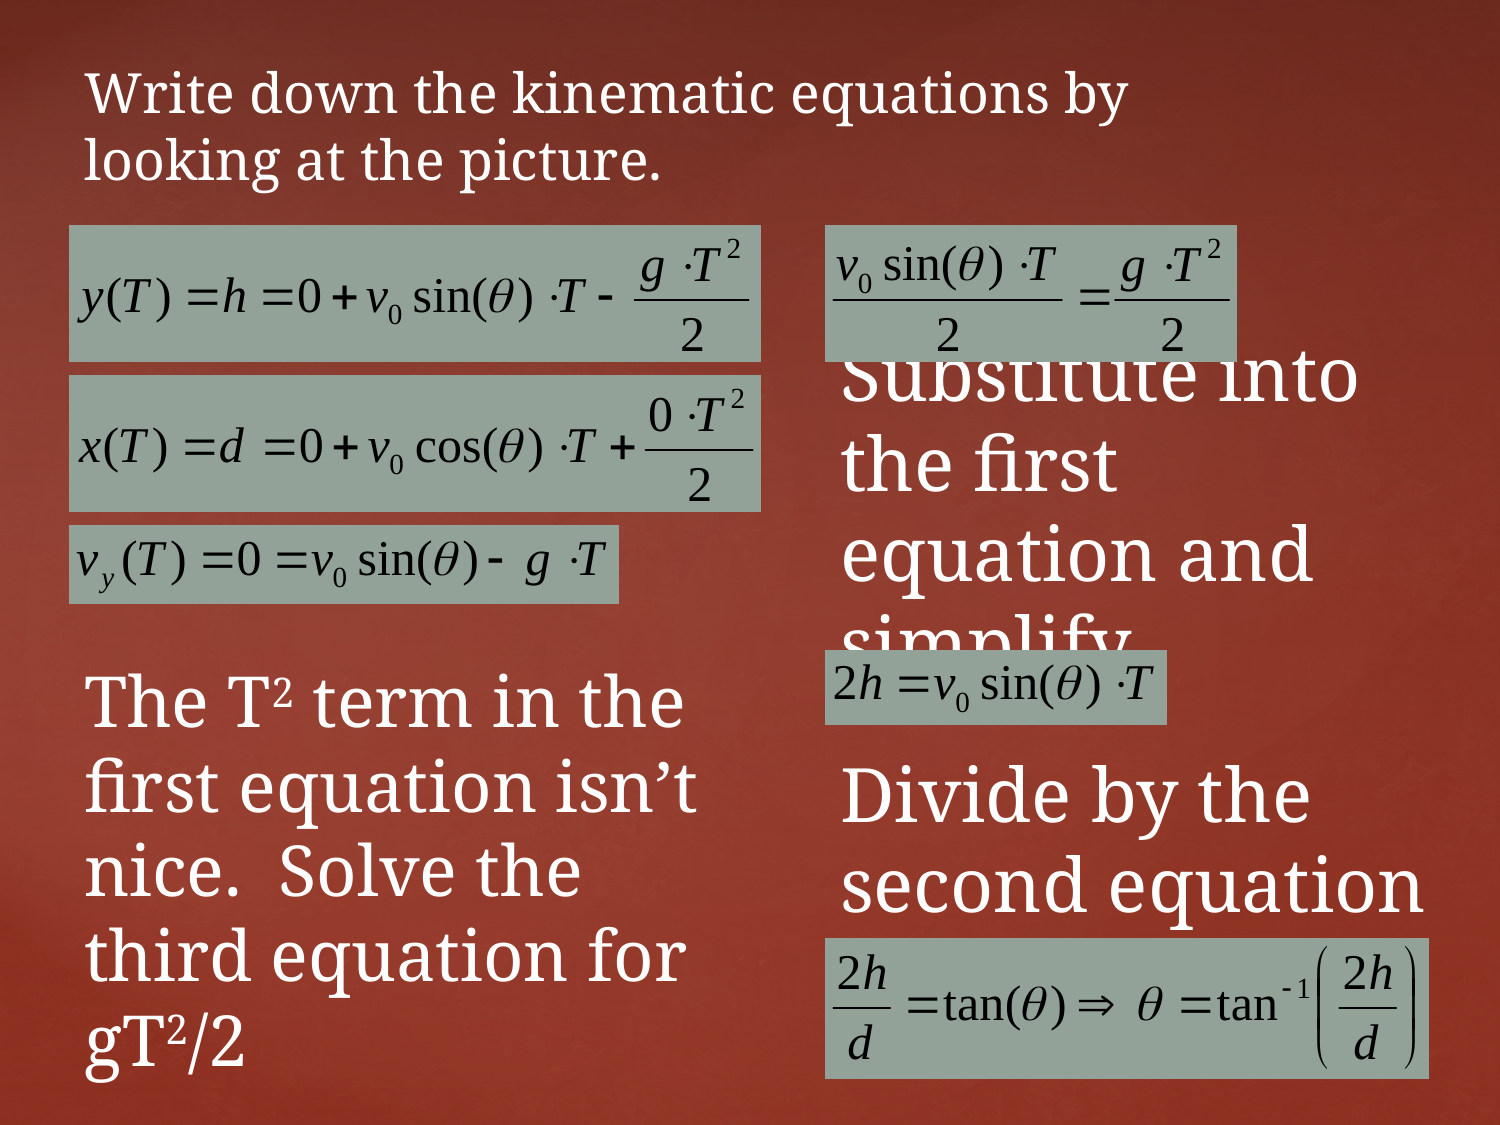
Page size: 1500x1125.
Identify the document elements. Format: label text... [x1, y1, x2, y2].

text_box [68, 524, 620, 605]
text_box Write down the kinematic equations by looking at the picture. [69, 49, 1345, 200]
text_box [68, 224, 762, 363]
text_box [68, 374, 762, 513]
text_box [824, 224, 1238, 363]
text_box Divide by the second equation [825, 737, 1475, 938]
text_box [824, 936, 1430, 1080]
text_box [824, 649, 1168, 726]
subtitle Substitute into the first equation and simplify [825, 375, 1413, 638]
text_box The T2 term in the first equation isn’t nice. Solve the third equation for gT2/2 [69, 649, 775, 1088]
